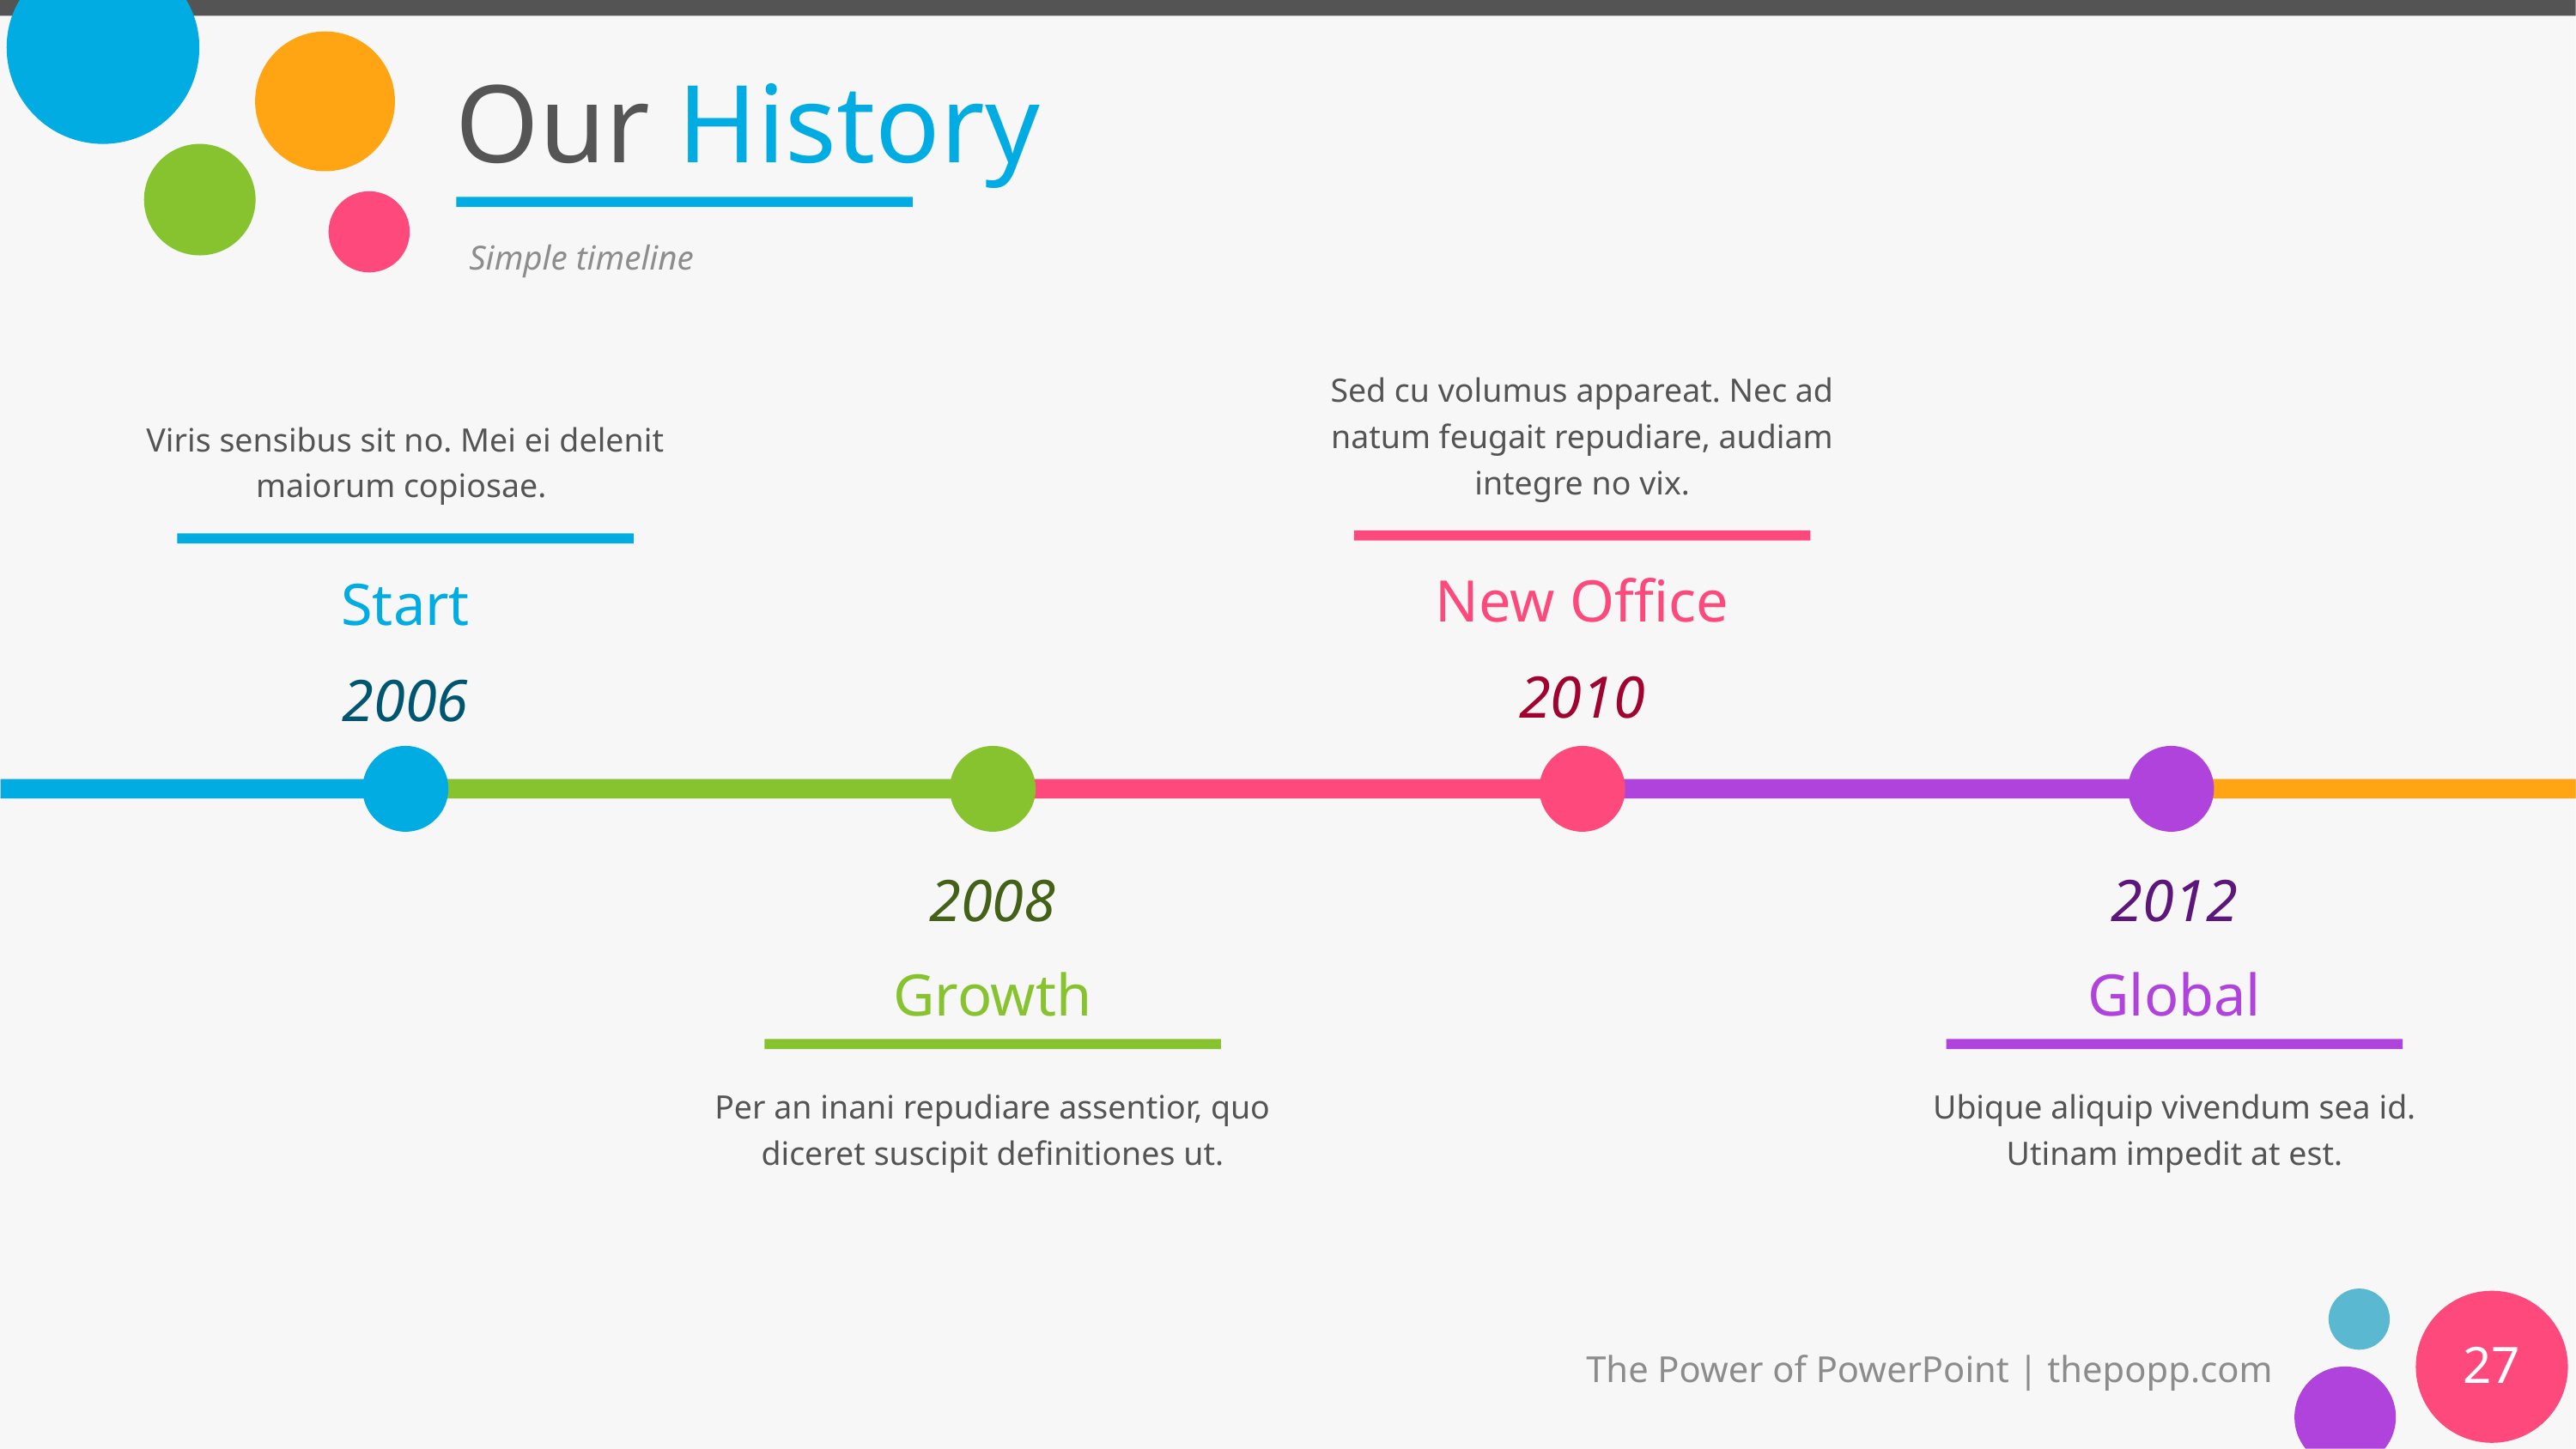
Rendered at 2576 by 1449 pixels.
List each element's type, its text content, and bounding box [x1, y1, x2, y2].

list 2008 [820, 840, 1165, 933]
slide_number 27 [2415, 1328, 2568, 1406]
list Per an inani repudiare assentior, quo diceret suscipit definitiones ut. [672, 1067, 1314, 1242]
list Global [1854, 933, 2495, 1035]
title Our History [433, 34, 2454, 204]
list Ubique aliquip vivendum sea id. Utinam impedit at est. [1854, 1067, 2495, 1242]
list Start [85, 543, 726, 645]
list New Office [1261, 539, 1903, 641]
list 2012 [2002, 840, 2347, 933]
footer The Power of PowerPoint | thepopp.com [1479, 1332, 2296, 1410]
list 2010 [1410, 641, 1755, 737]
list Growth [672, 933, 1314, 1035]
list 2006 [233, 645, 578, 740]
list Sed cu volumus appareat. Nec ad natum feugait repudiare, audiam integre no vix. [1261, 338, 1903, 513]
list Viris sensibus sit no. Mei ei delenit maiorum copiosae. [85, 342, 726, 516]
list Simple timeline [446, 217, 2465, 288]
